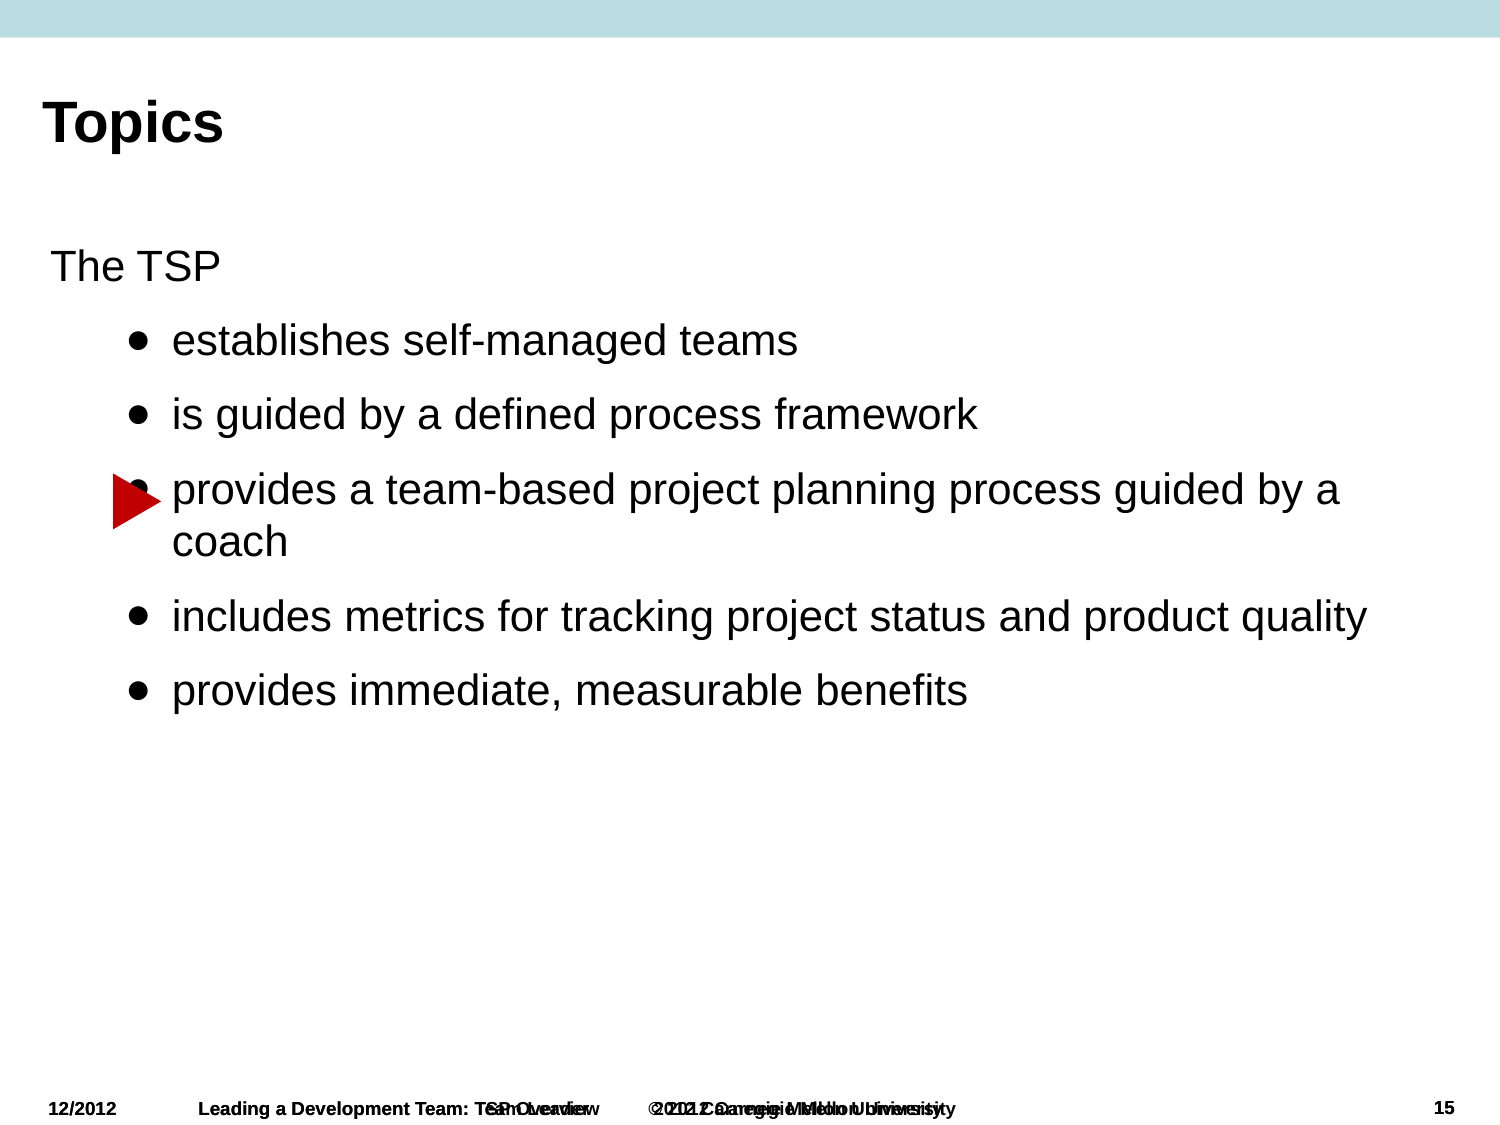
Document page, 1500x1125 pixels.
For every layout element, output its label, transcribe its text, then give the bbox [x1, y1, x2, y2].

text_box [113, 473, 162, 530]
title Topics [42, 97, 1438, 211]
list The TSP establishes self-managed teams is guided by a defined process framework provides a team-based project planning process guided by a coach includes metrics for tracking project status and product quality provides immediate, measurable benefits [50, 237, 1437, 1000]
